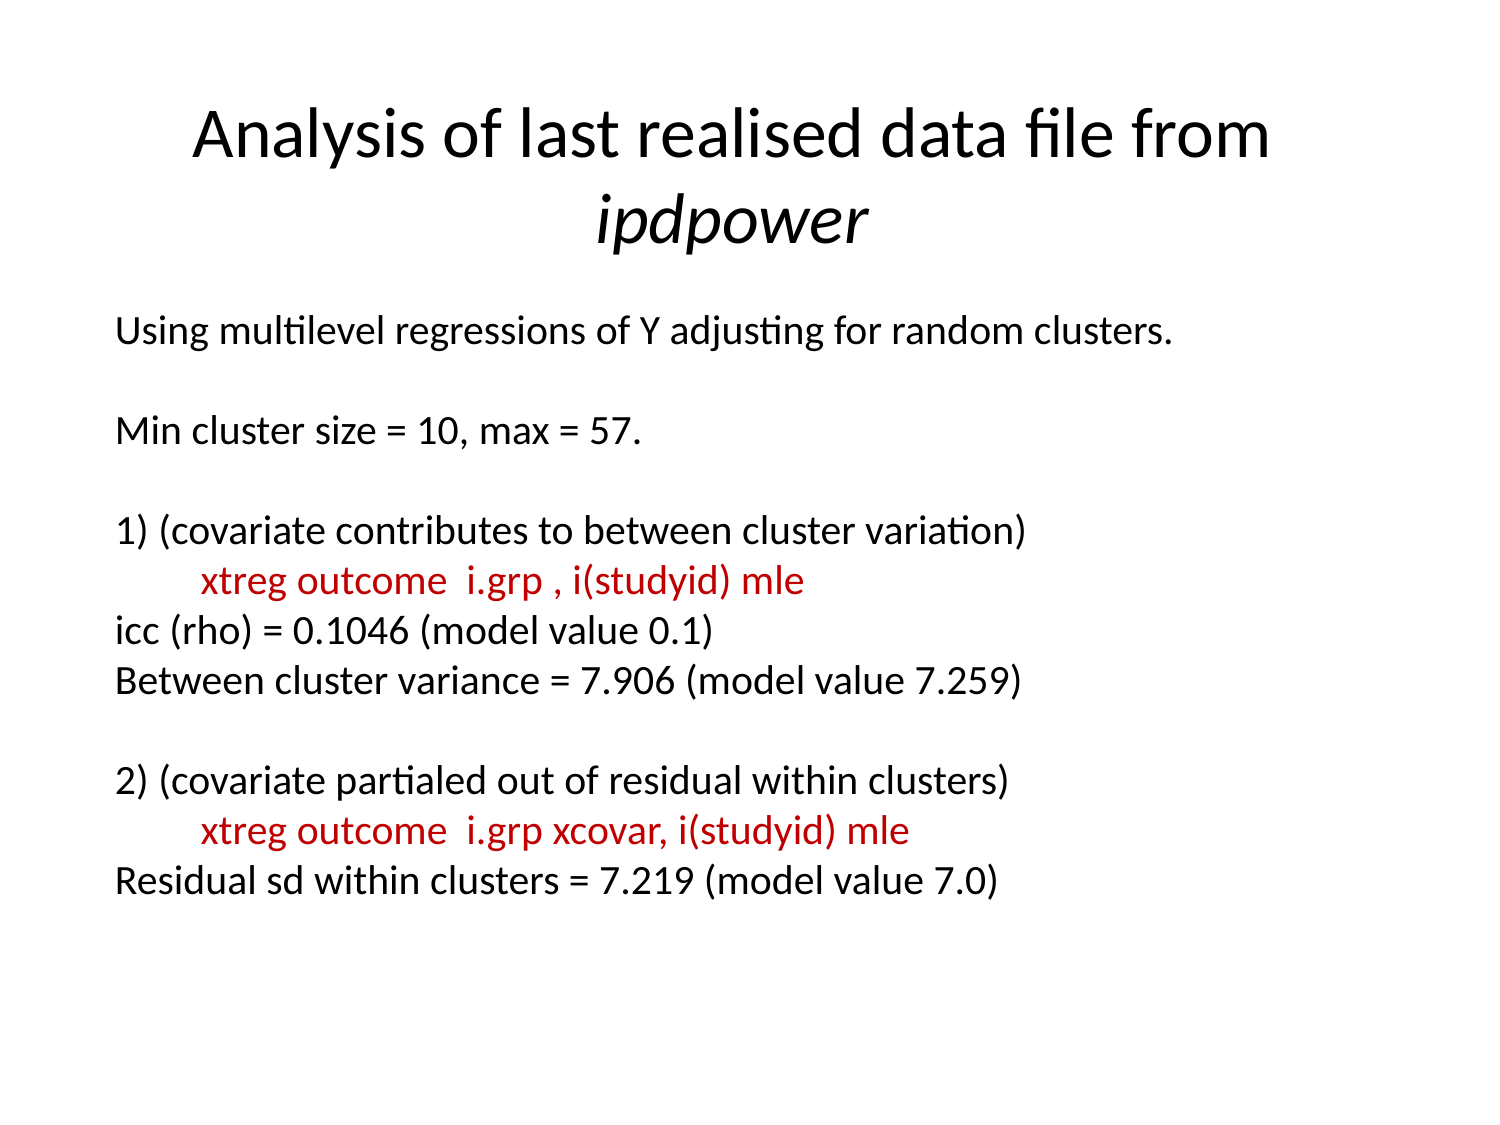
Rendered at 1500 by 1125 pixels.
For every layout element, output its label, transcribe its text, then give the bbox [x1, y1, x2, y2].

text_box Using multilevel regressions of Y adjusting for random clusters. Min cluster size = 10, max = 57. 1) (covariate contributes to between cluster variation) xtreg outcome i.grp , i(studyid) mle icc (rho) = 0.1046 (model value 0.1) Between cluster variance = 7.906 (model value 7.259) 2) (covariate partialed out of residual within clusters) xtreg outcome i.grp xcovar, i(studyid) mle Residual sd within clusters = 7.219 (model value 7.0) [100, 295, 1404, 961]
title Analysis of last realised data file from ipdpower [53, 78, 1412, 266]
